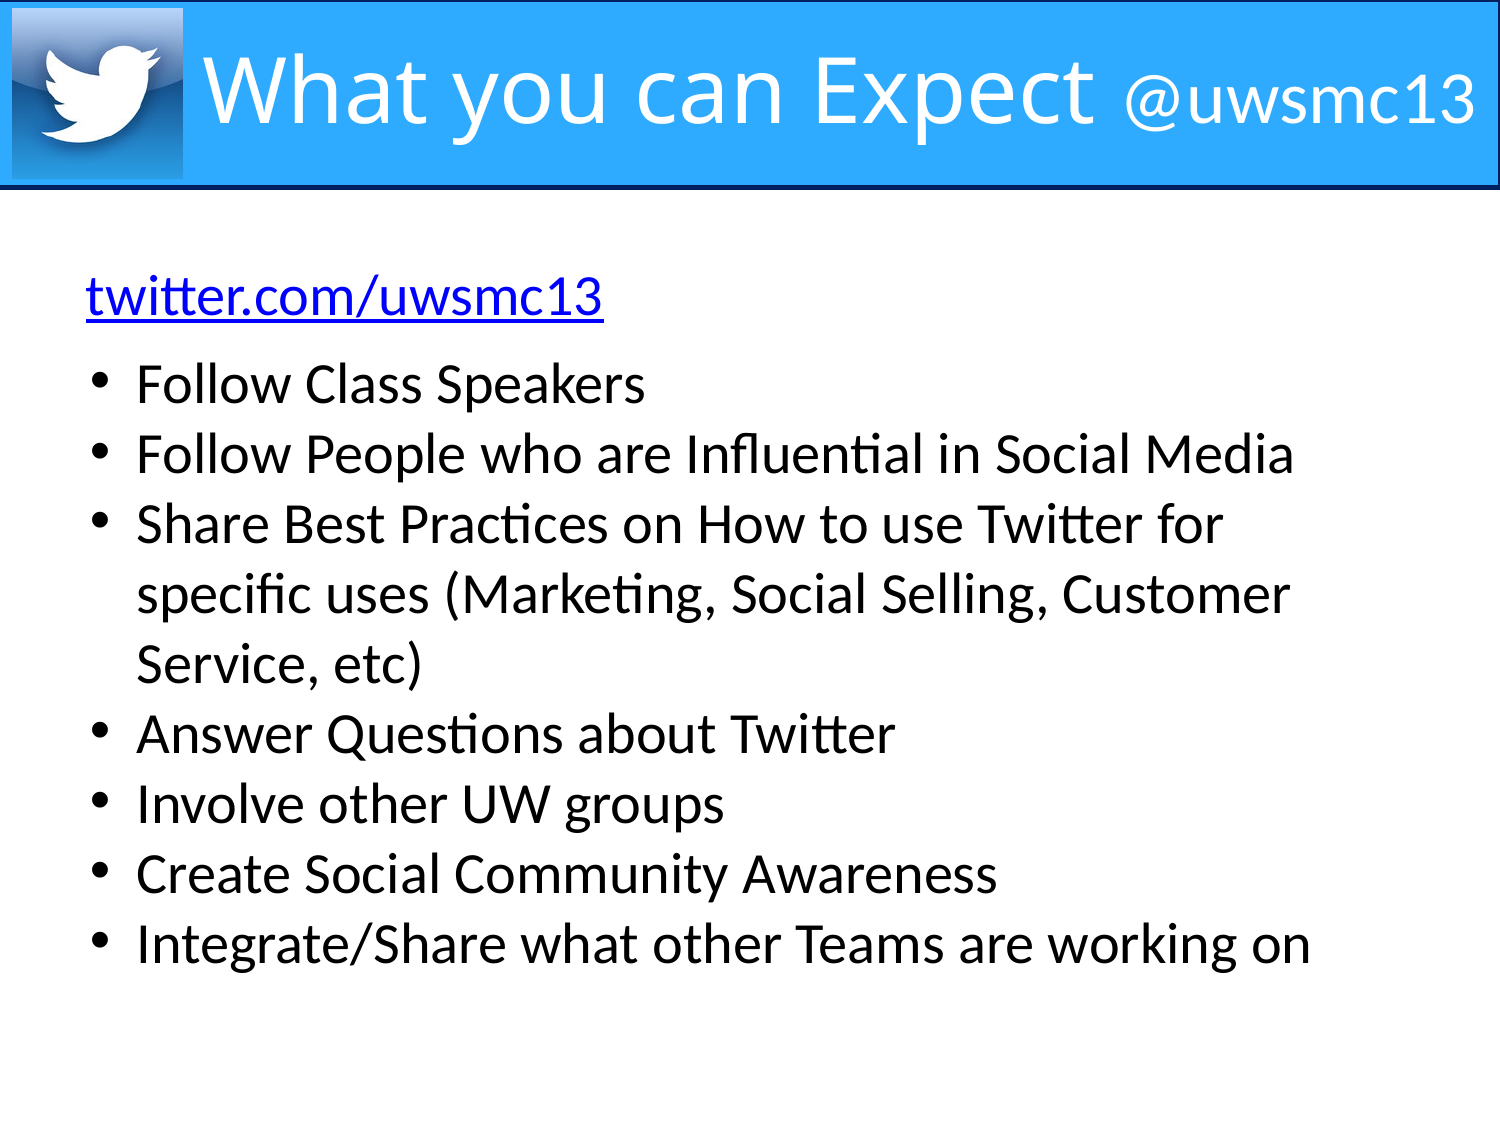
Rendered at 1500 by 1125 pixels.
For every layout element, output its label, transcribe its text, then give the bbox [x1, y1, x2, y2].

text_box [0, 0, 1500, 190]
text_box Follow Class Speakers Follow People who are Influential in Social Media Share Best Practices on How to use Twitter for specific uses (Marketing, Social Selling, Customer Service, etc) Answer Questions about Twitter Involve other UW groups Create Social Community Awareness Integrate/Share what other Teams are working on [75, 337, 1388, 1028]
text_box twitter.com/uwsmc13 [62, 249, 625, 335]
text_box What you can Expect @uwsmc13 [187, 24, 1500, 150]
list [12, 8, 183, 179]
